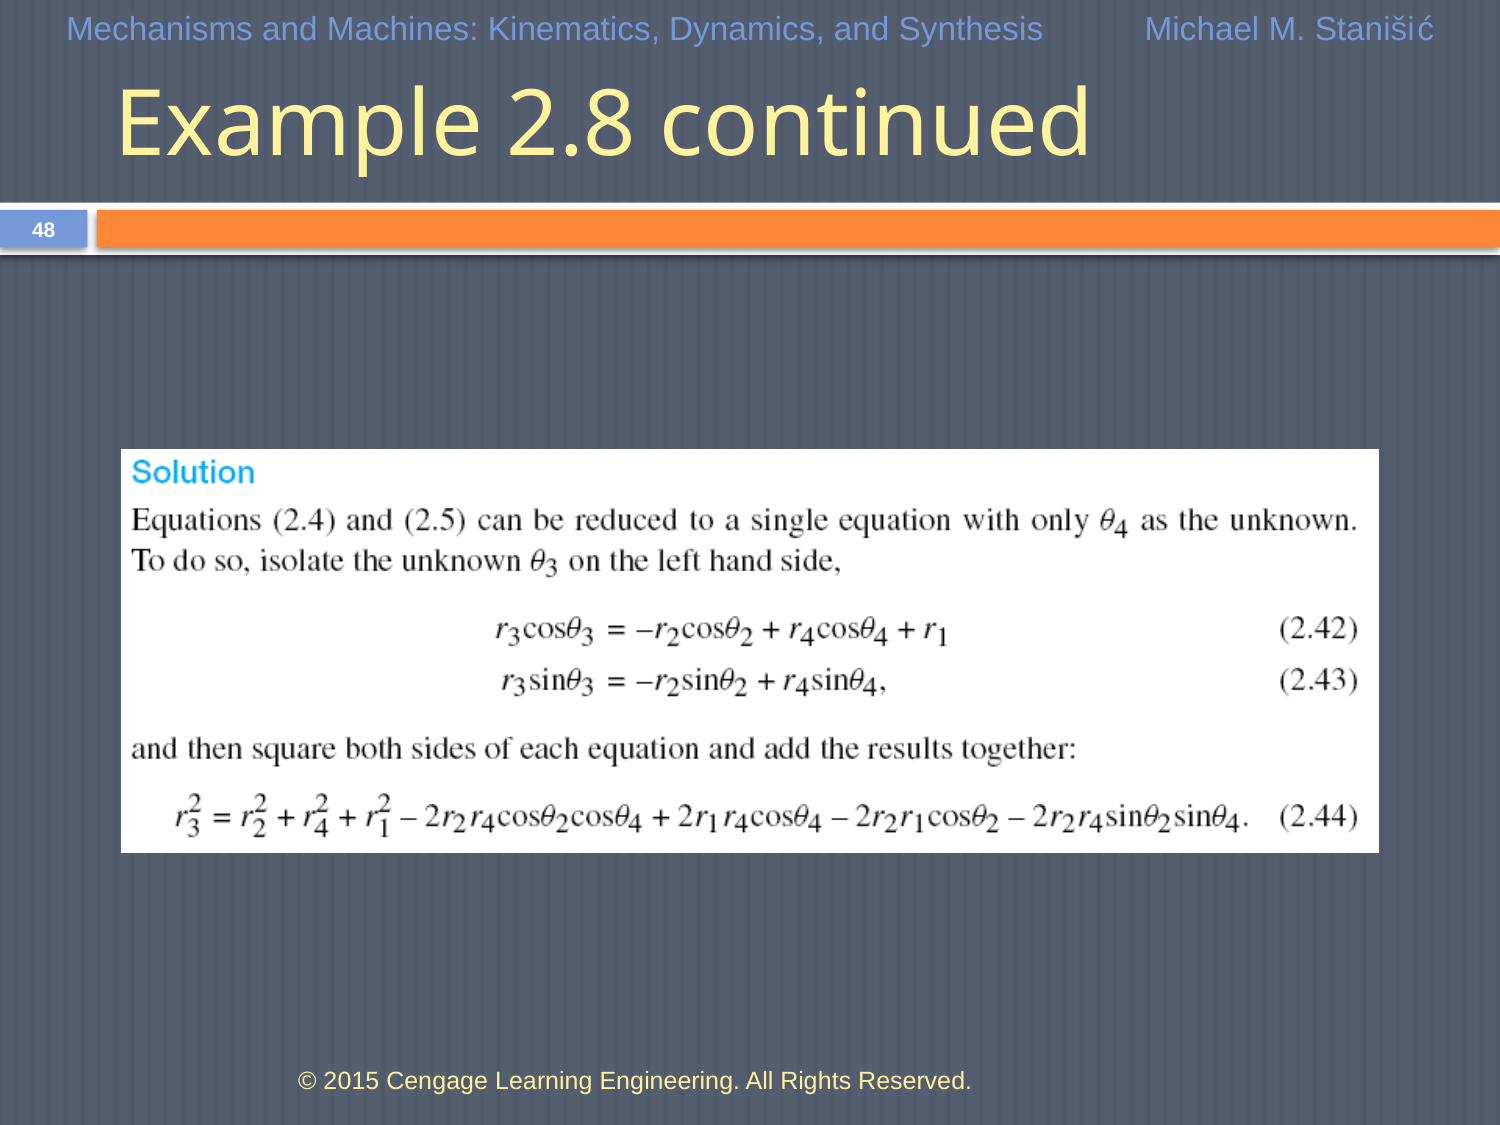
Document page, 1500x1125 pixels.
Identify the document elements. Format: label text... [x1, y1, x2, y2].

title Example 2.8 continued [99, 55, 1438, 201]
text_box Mechanisms and Machines: Kinematics, Dynamics, and Synthesis Michael M. Stanišić [0, 0, 1500, 55]
picture [120, 449, 1380, 854]
footer © 2015 Cengage Learning Engineering. All Rights Reserved. [106, 1050, 996, 1110]
slide_number 48 [0, 208, 88, 249]
